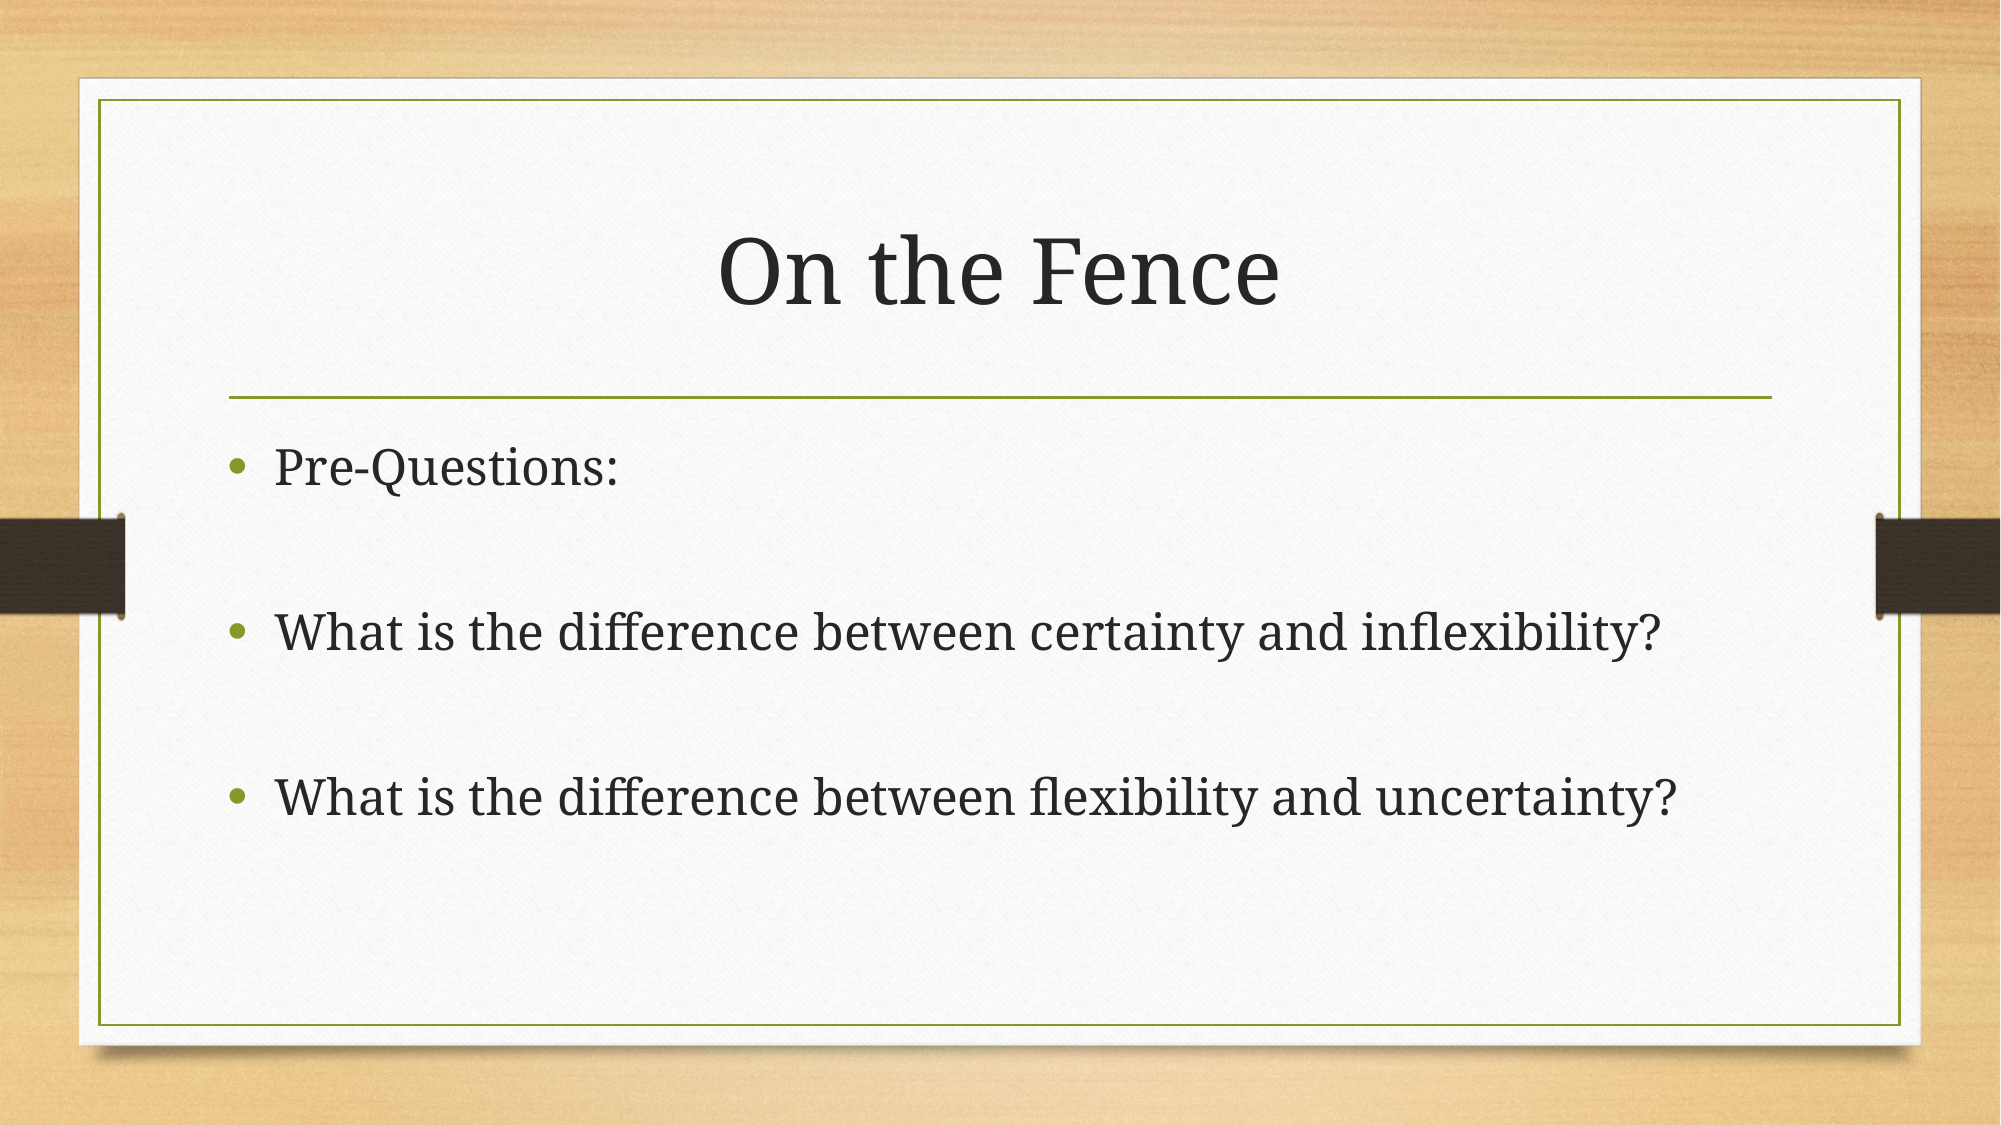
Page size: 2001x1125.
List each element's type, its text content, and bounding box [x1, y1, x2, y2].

picture [0, 0, 2001, 1125]
title On the Fence [212, 161, 1788, 375]
list Pre-Questions: What is the difference between certainty and inflexibility? What is the difference between flexibility and uncertainty? [212, 428, 1788, 1010]
